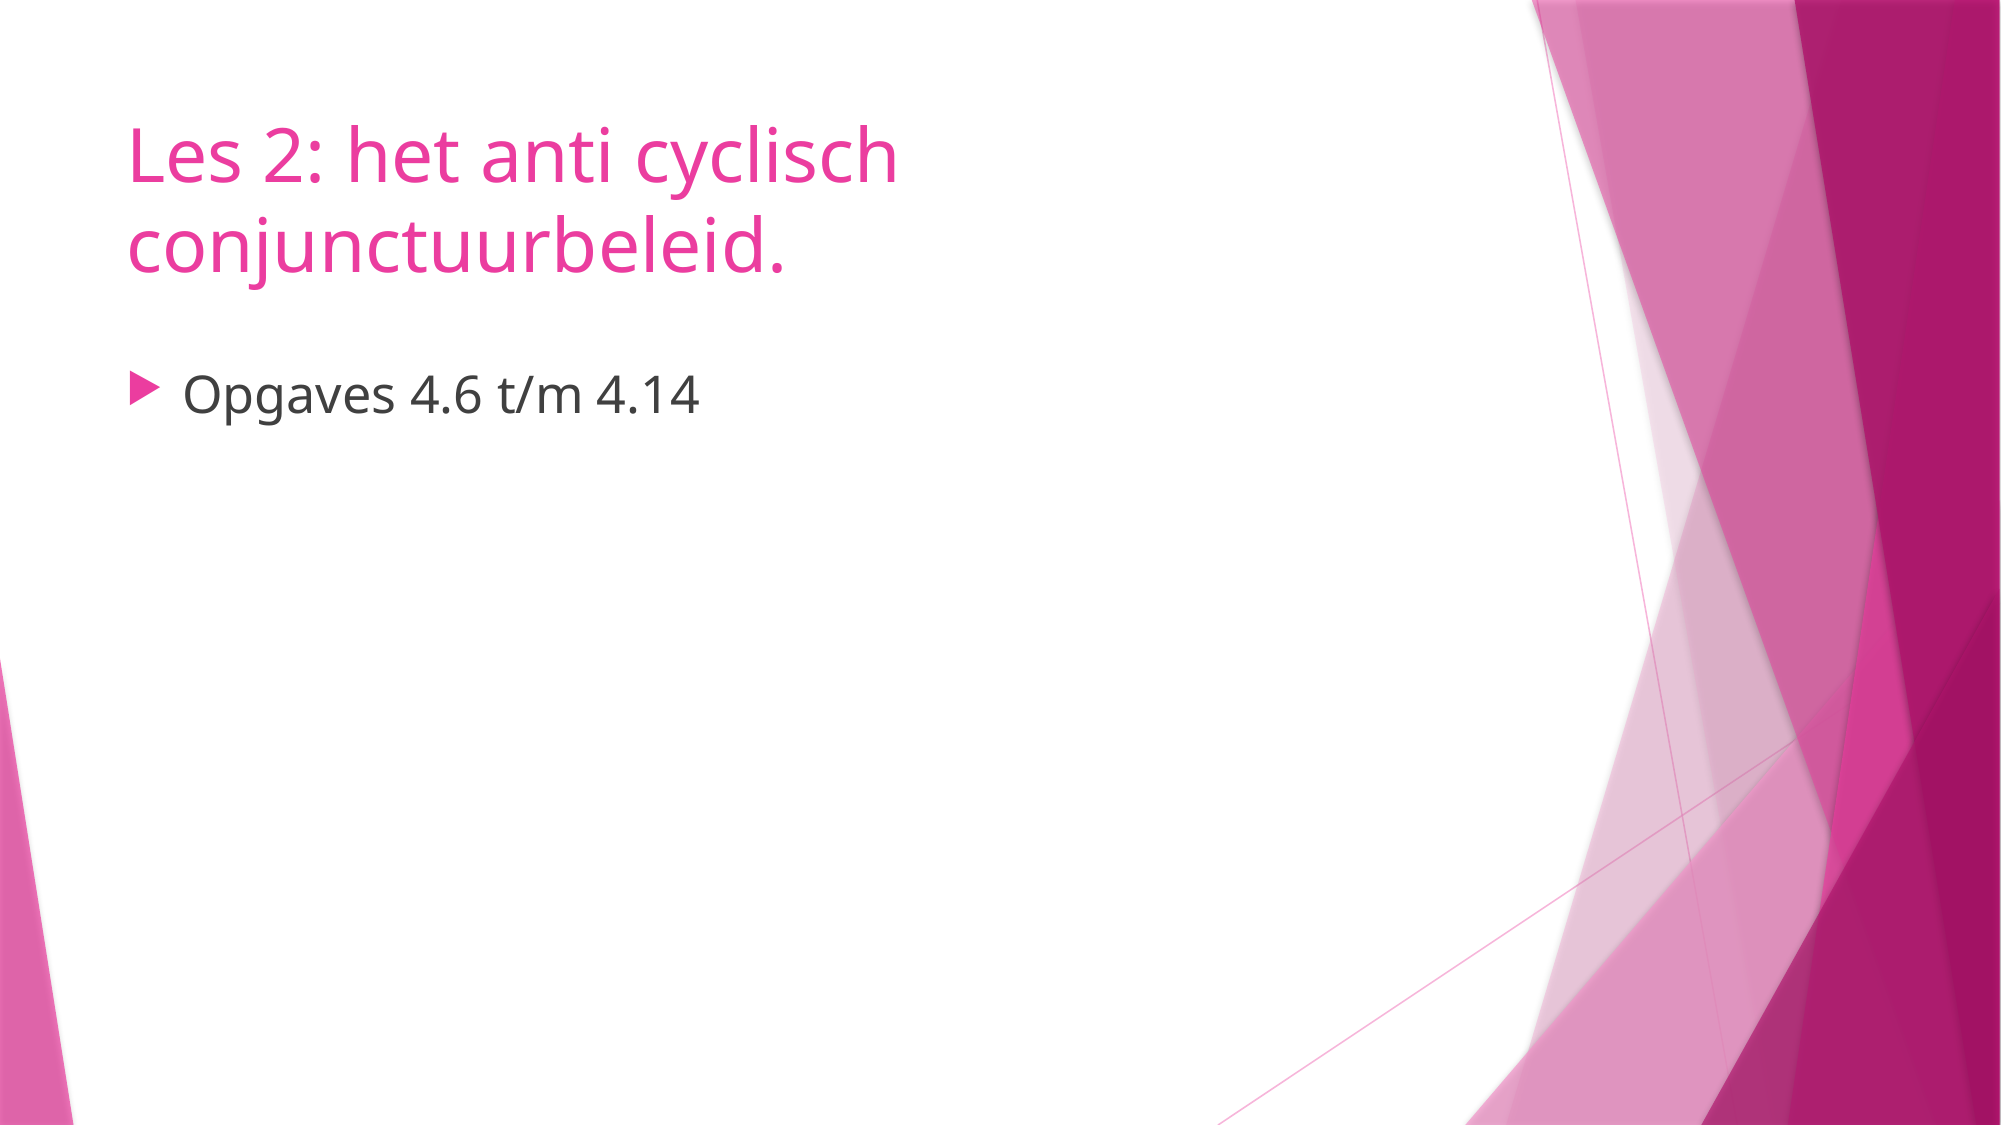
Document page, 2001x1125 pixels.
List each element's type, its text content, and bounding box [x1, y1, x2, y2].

list Opgaves 4.6 t/m 4.14 [111, 354, 1522, 992]
title Les 2: het anti cyclisch conjunctuurbeleid. [111, 99, 1522, 317]
